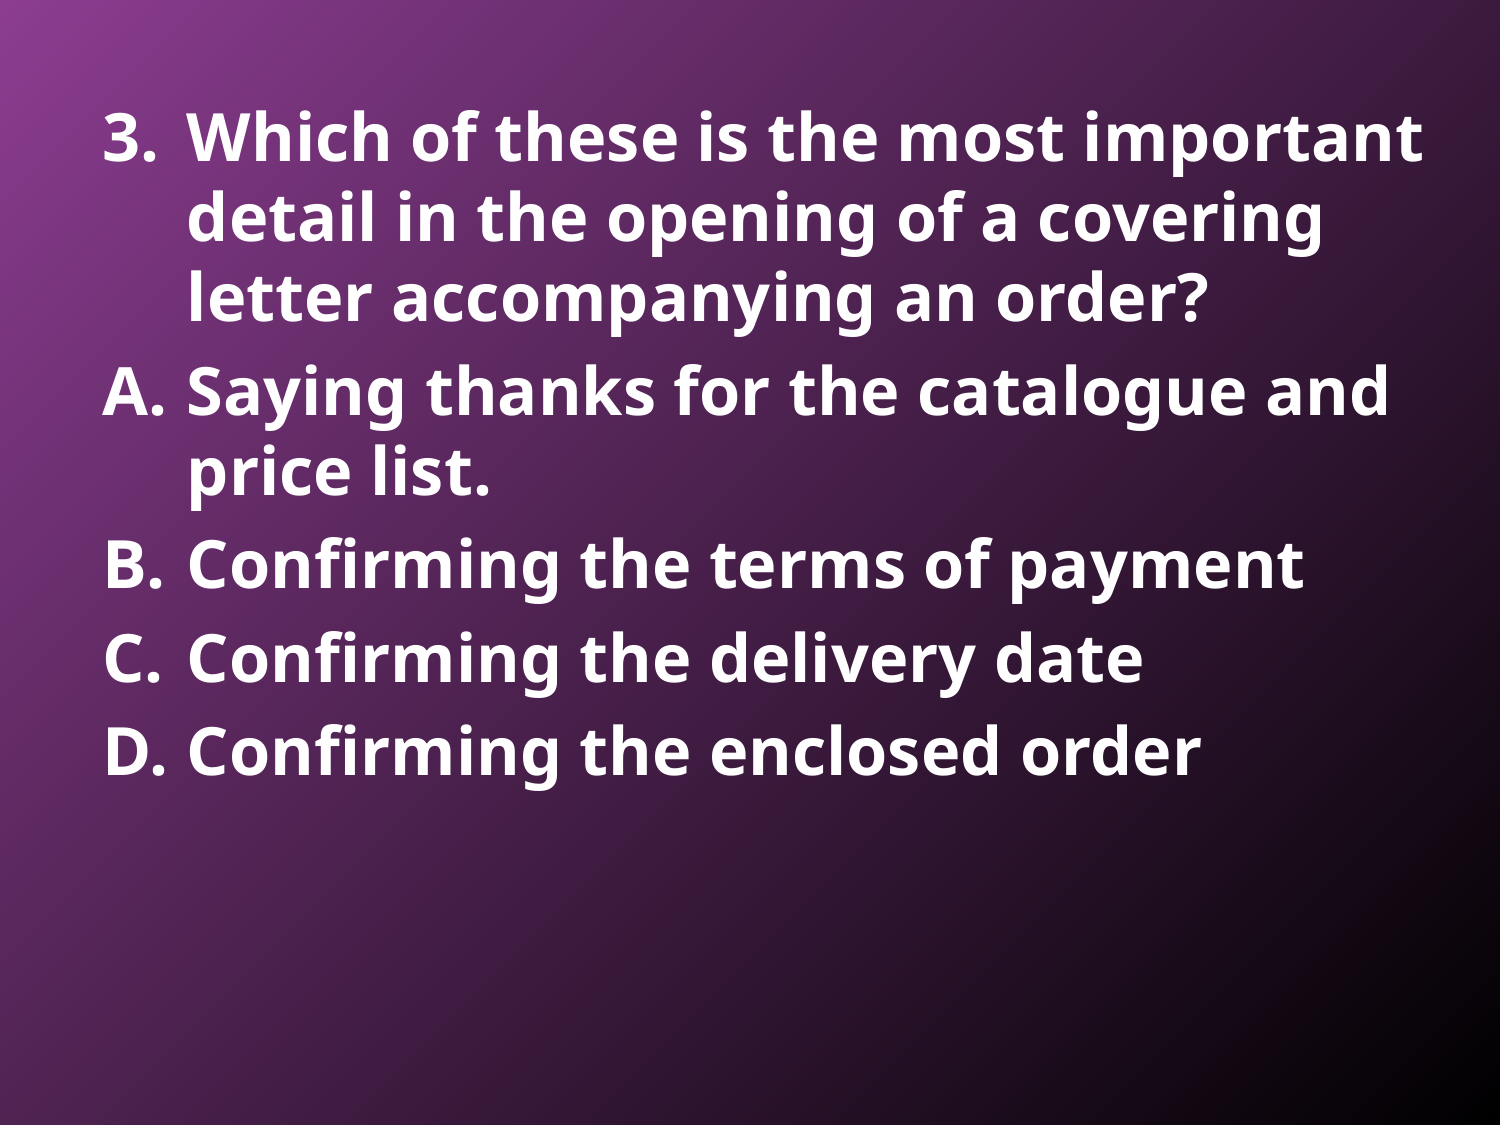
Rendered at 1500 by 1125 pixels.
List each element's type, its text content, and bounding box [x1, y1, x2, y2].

subtitle Which of these is the most important detail in the opening of a covering letter accompanying an order? Saying thanks for the catalogue and price list. Confirming the terms of payment Confirming the delivery date Confirming the enclosed order [87, 87, 1463, 1063]
